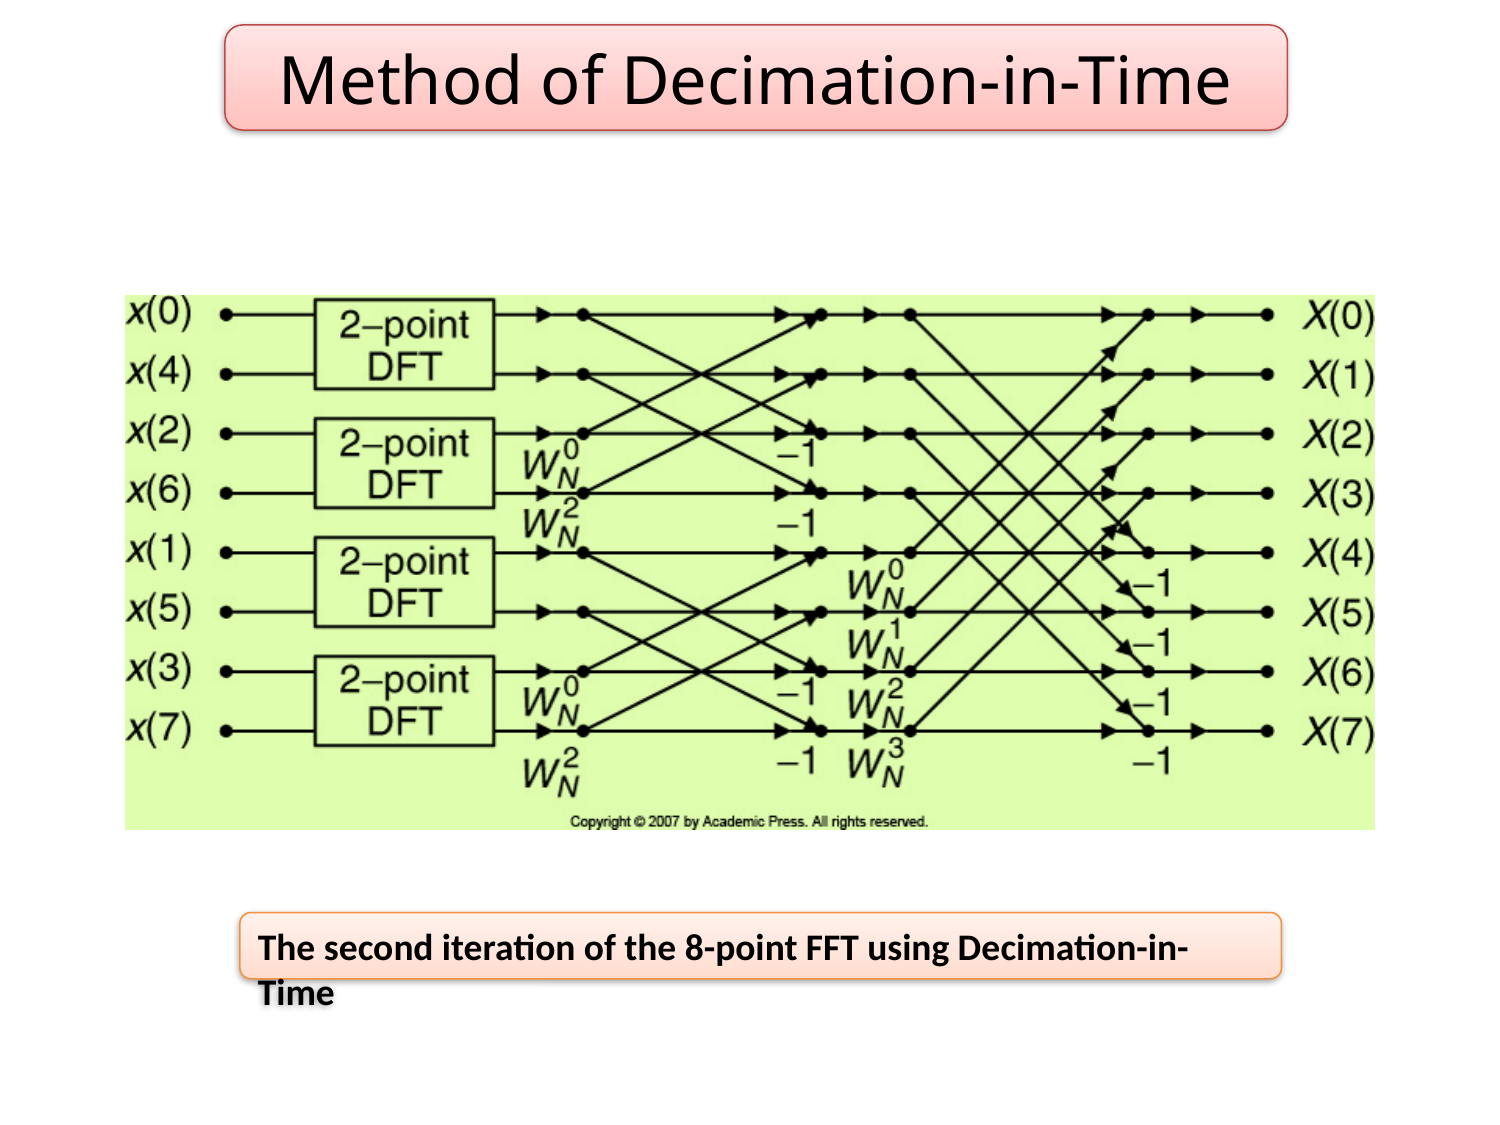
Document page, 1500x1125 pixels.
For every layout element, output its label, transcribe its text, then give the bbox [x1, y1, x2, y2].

text_box Method of Decimation-in-Time [224, 24, 1289, 131]
text_box The second iteration of the 8-point FFT using Decimation-in-Time [239, 911, 1283, 980]
picture [124, 295, 1376, 830]
